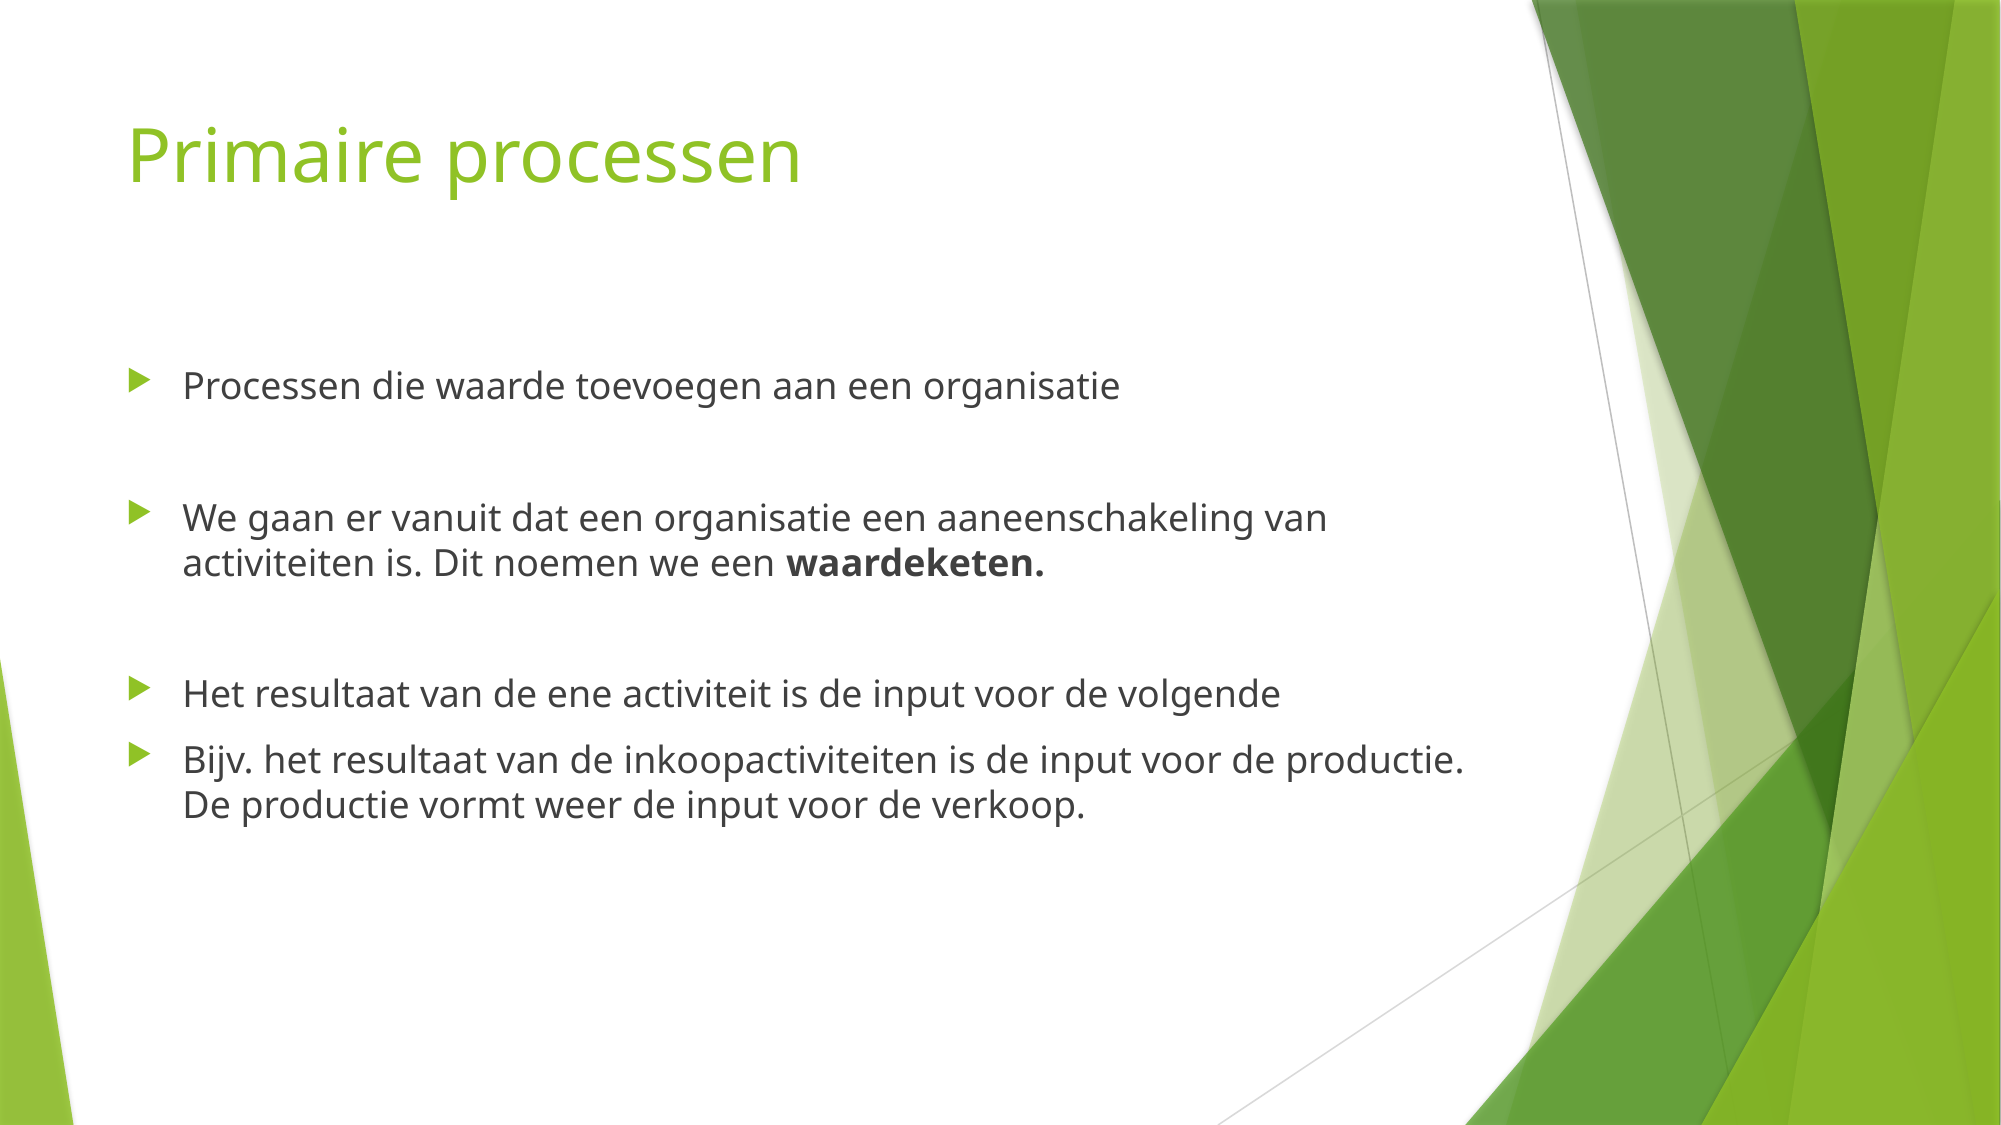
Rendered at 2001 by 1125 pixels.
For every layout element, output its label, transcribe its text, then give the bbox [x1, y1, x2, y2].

list Processen die waarde toevoegen aan een organisatie We gaan er vanuit dat een organisatie een aaneenschakeling van activiteiten is. Dit noemen we een waardeketen. Het resultaat van de ene activiteit is de input voor de volgende Bijv. het resultaat van de inkoopactiviteiten is de input voor de productie. De productie vormt weer de input voor de verkoop. [111, 354, 1522, 992]
title Primaire processen [111, 99, 1522, 317]
